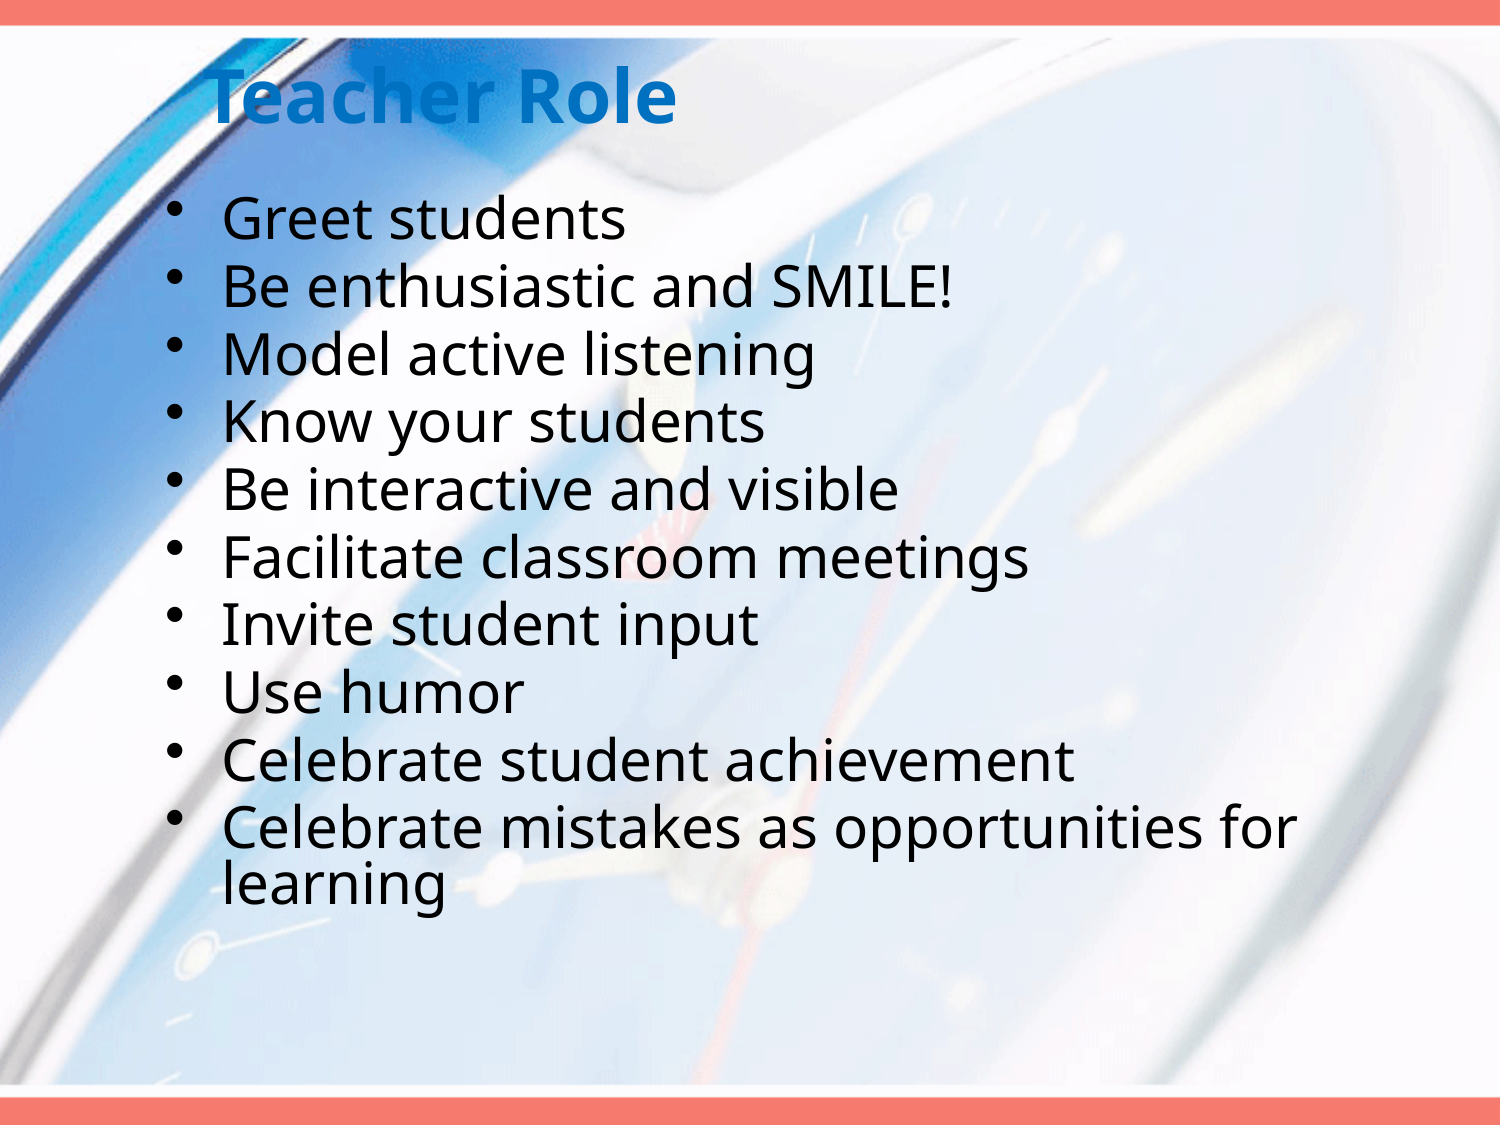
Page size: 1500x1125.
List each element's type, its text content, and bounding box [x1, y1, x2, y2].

title Teacher Role [187, 12, 1500, 176]
list Greet students Be enthusiastic and SMILE! Model active listening Know your students Be interactive and visible Facilitate classroom meetings Invite student input Use humor Celebrate student achievement Celebrate mistakes as opportunities for learning [149, 187, 1413, 988]
picture [0, 0, 1500, 1125]
